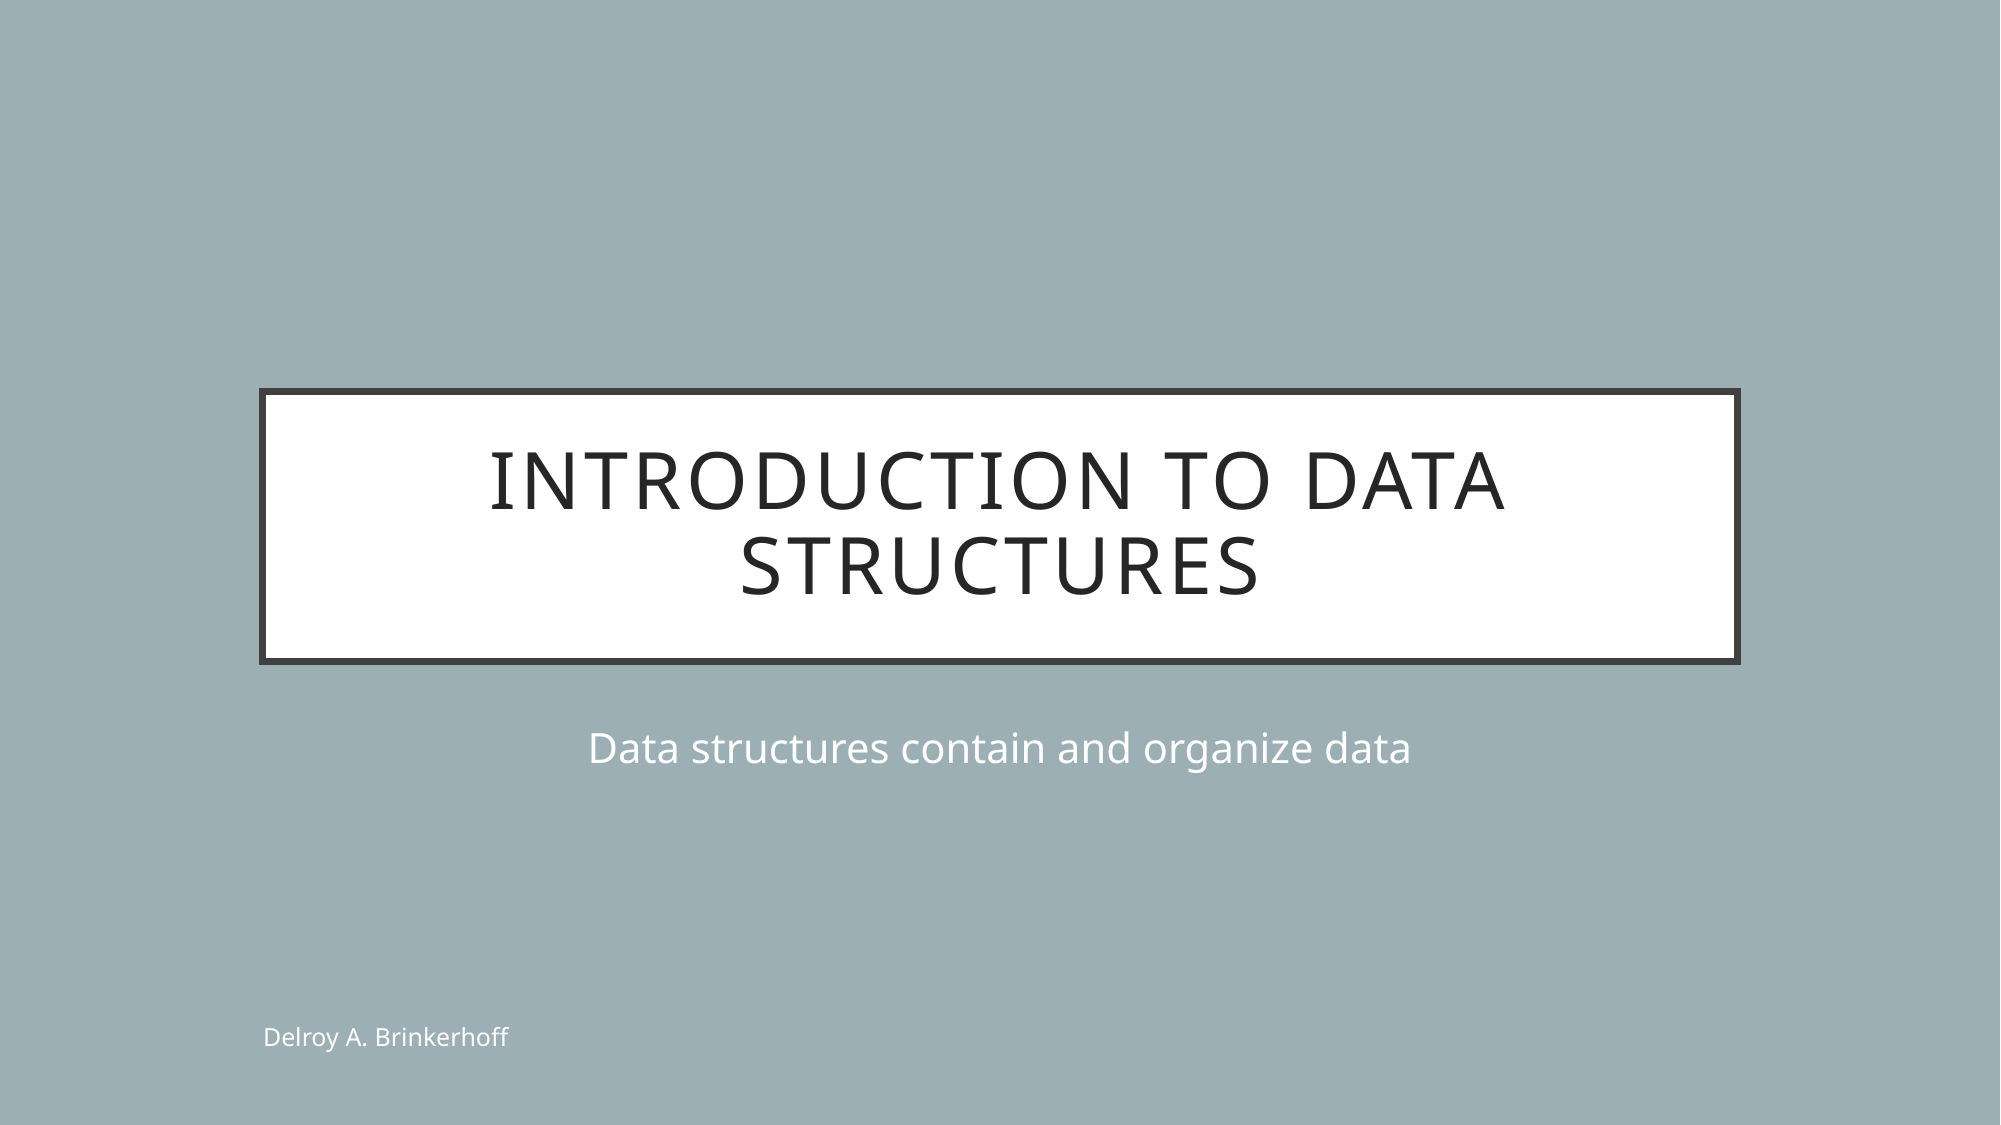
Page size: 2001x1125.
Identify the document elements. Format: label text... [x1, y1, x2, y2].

text_box Delroy A. Brinkerhoff [248, 1013, 524, 1059]
subtitle Data structures contain and organize data [442, 713, 1558, 918]
title Introduction to DATA Structures [259, 388, 1741, 665]
